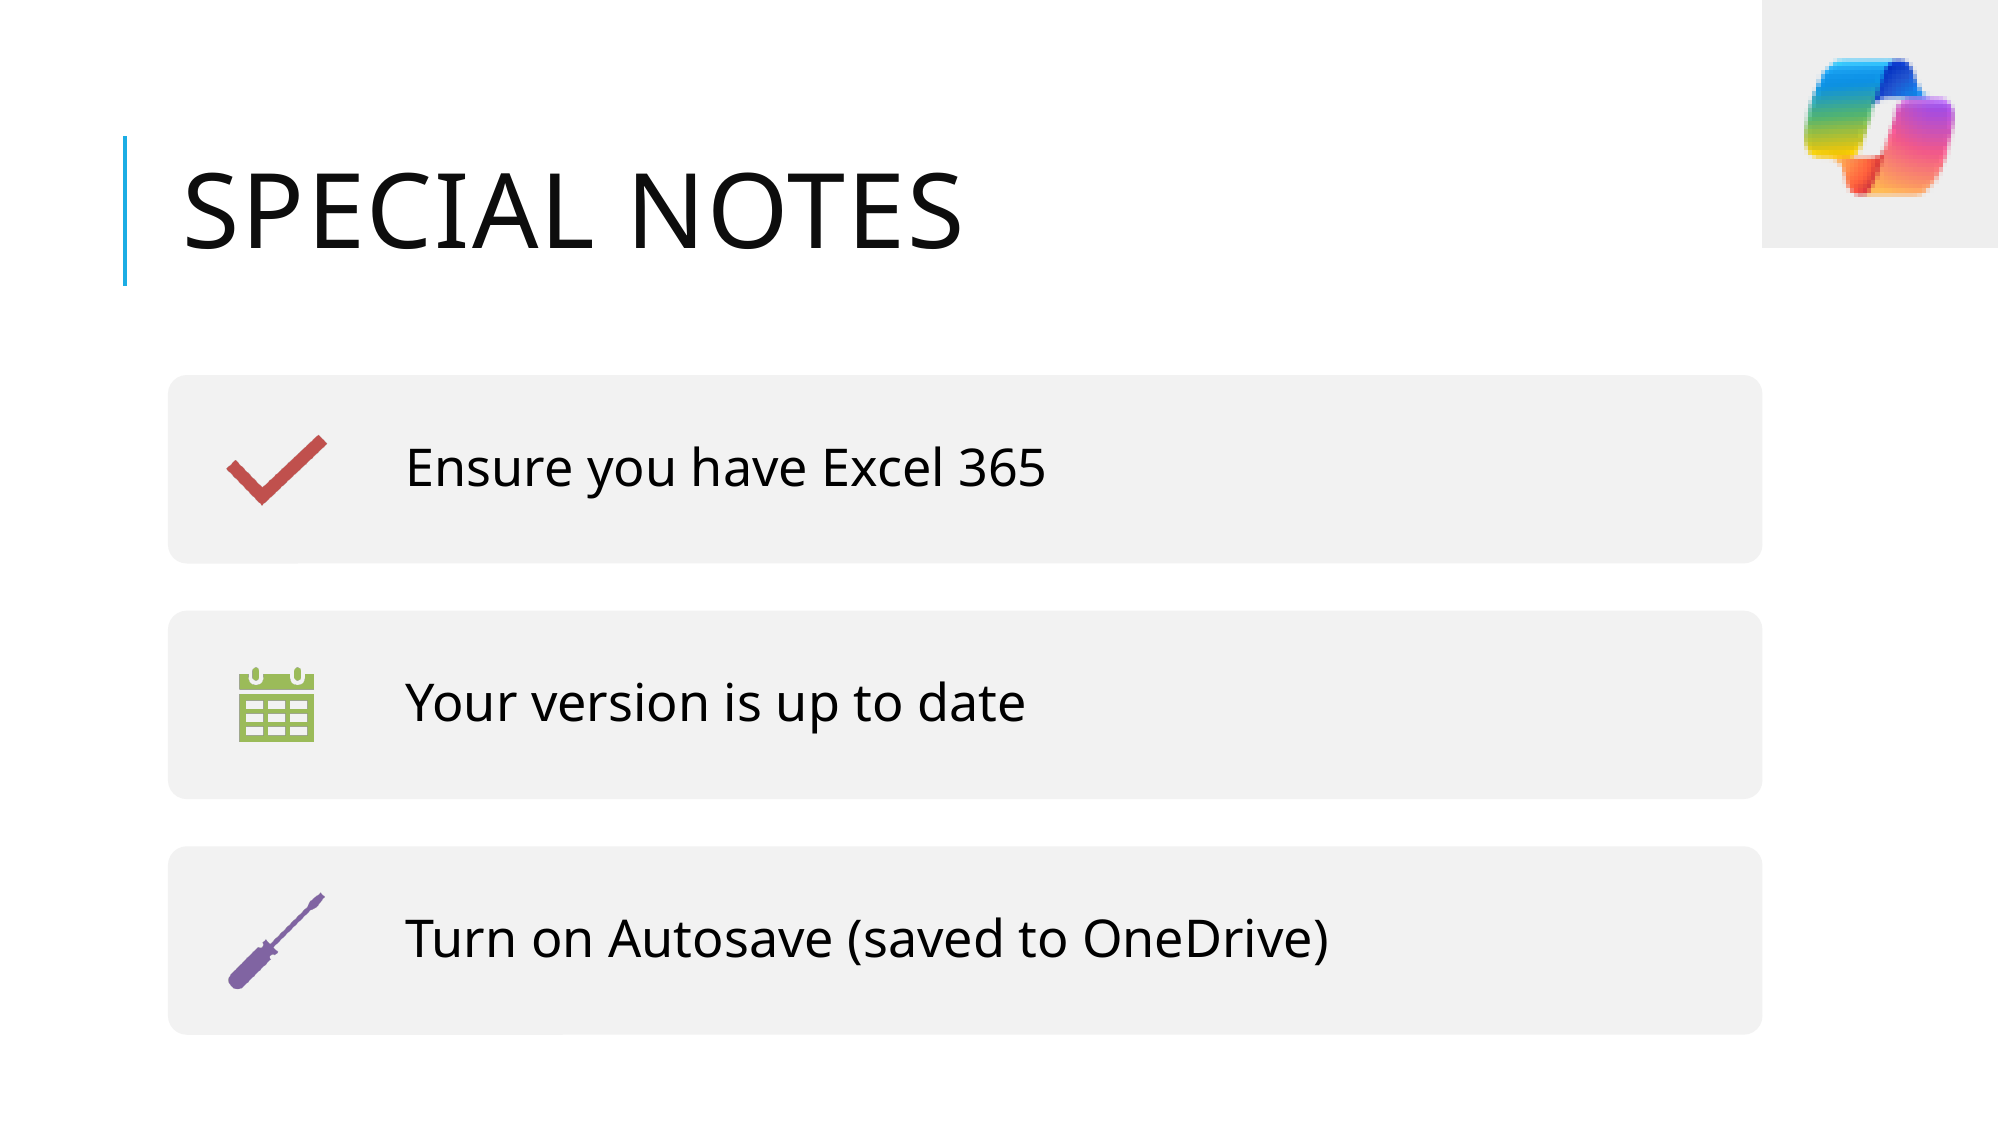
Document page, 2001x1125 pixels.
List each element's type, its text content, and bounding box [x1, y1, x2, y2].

picture [1762, 0, 1998, 248]
title Special Notes [168, 96, 1763, 342]
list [167, 374, 1763, 1036]
